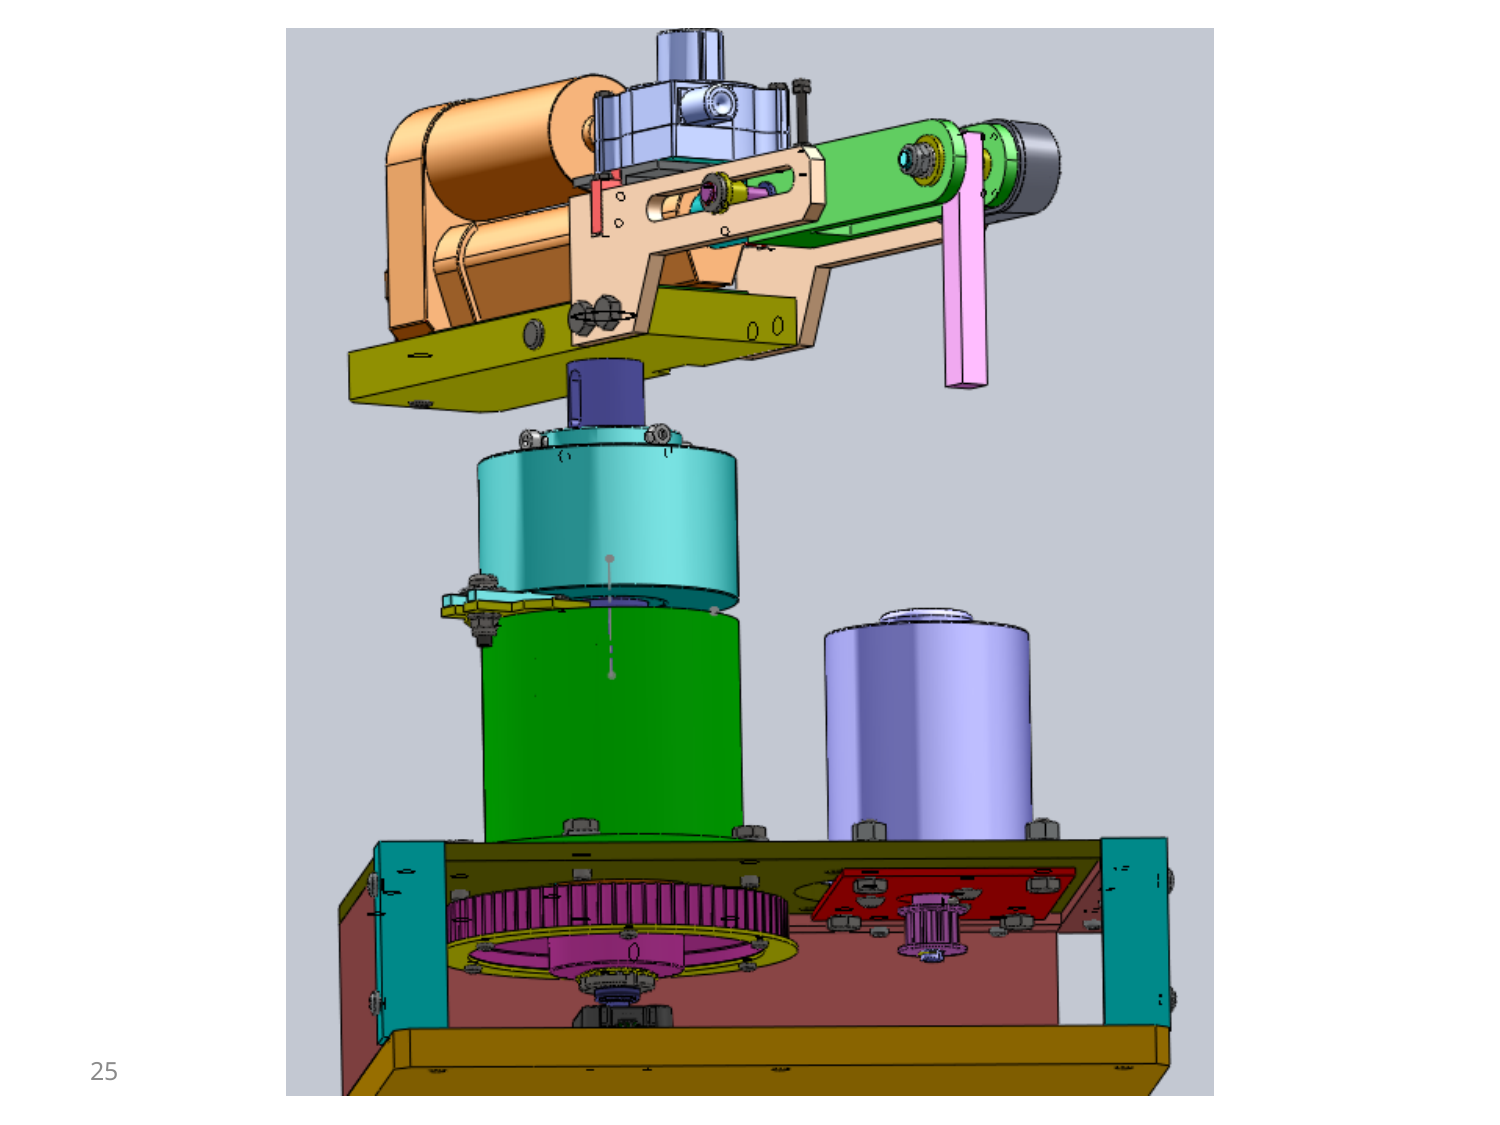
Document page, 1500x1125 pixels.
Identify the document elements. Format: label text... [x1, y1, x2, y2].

slide_number 25 [75, 1042, 285, 1103]
picture [286, 28, 1214, 1097]
